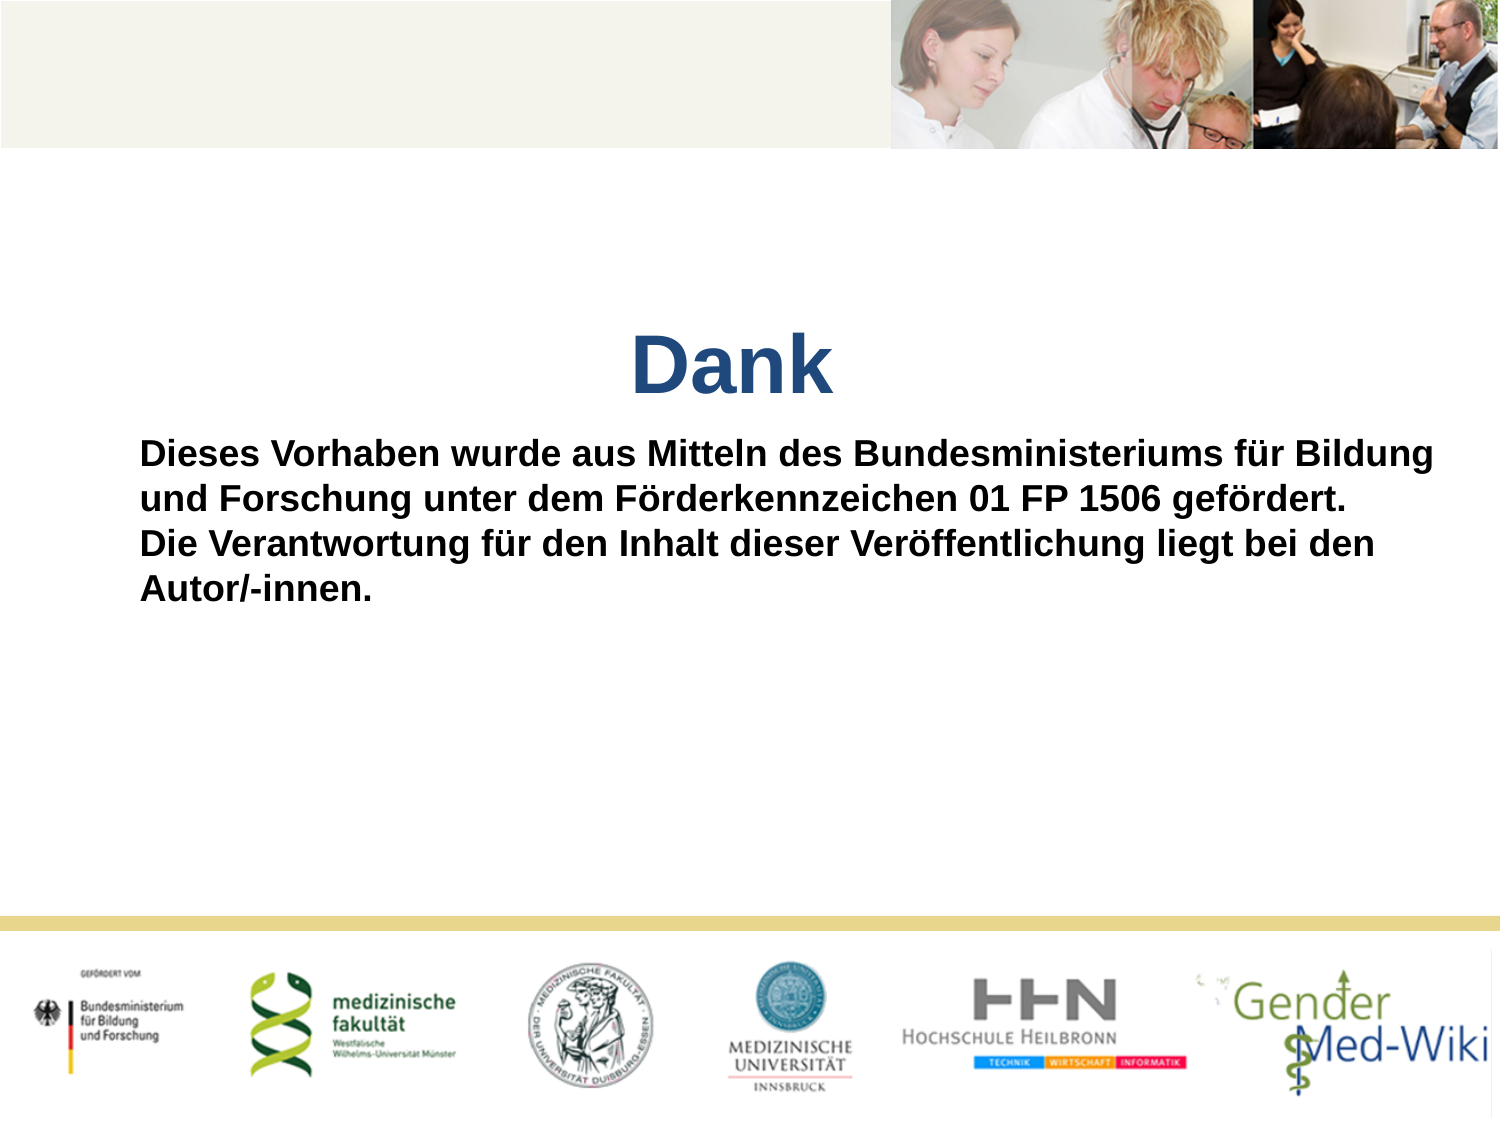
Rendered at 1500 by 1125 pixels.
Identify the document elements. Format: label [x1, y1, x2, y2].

picture [891, 0, 1500, 149]
picture [10, 949, 1500, 1118]
